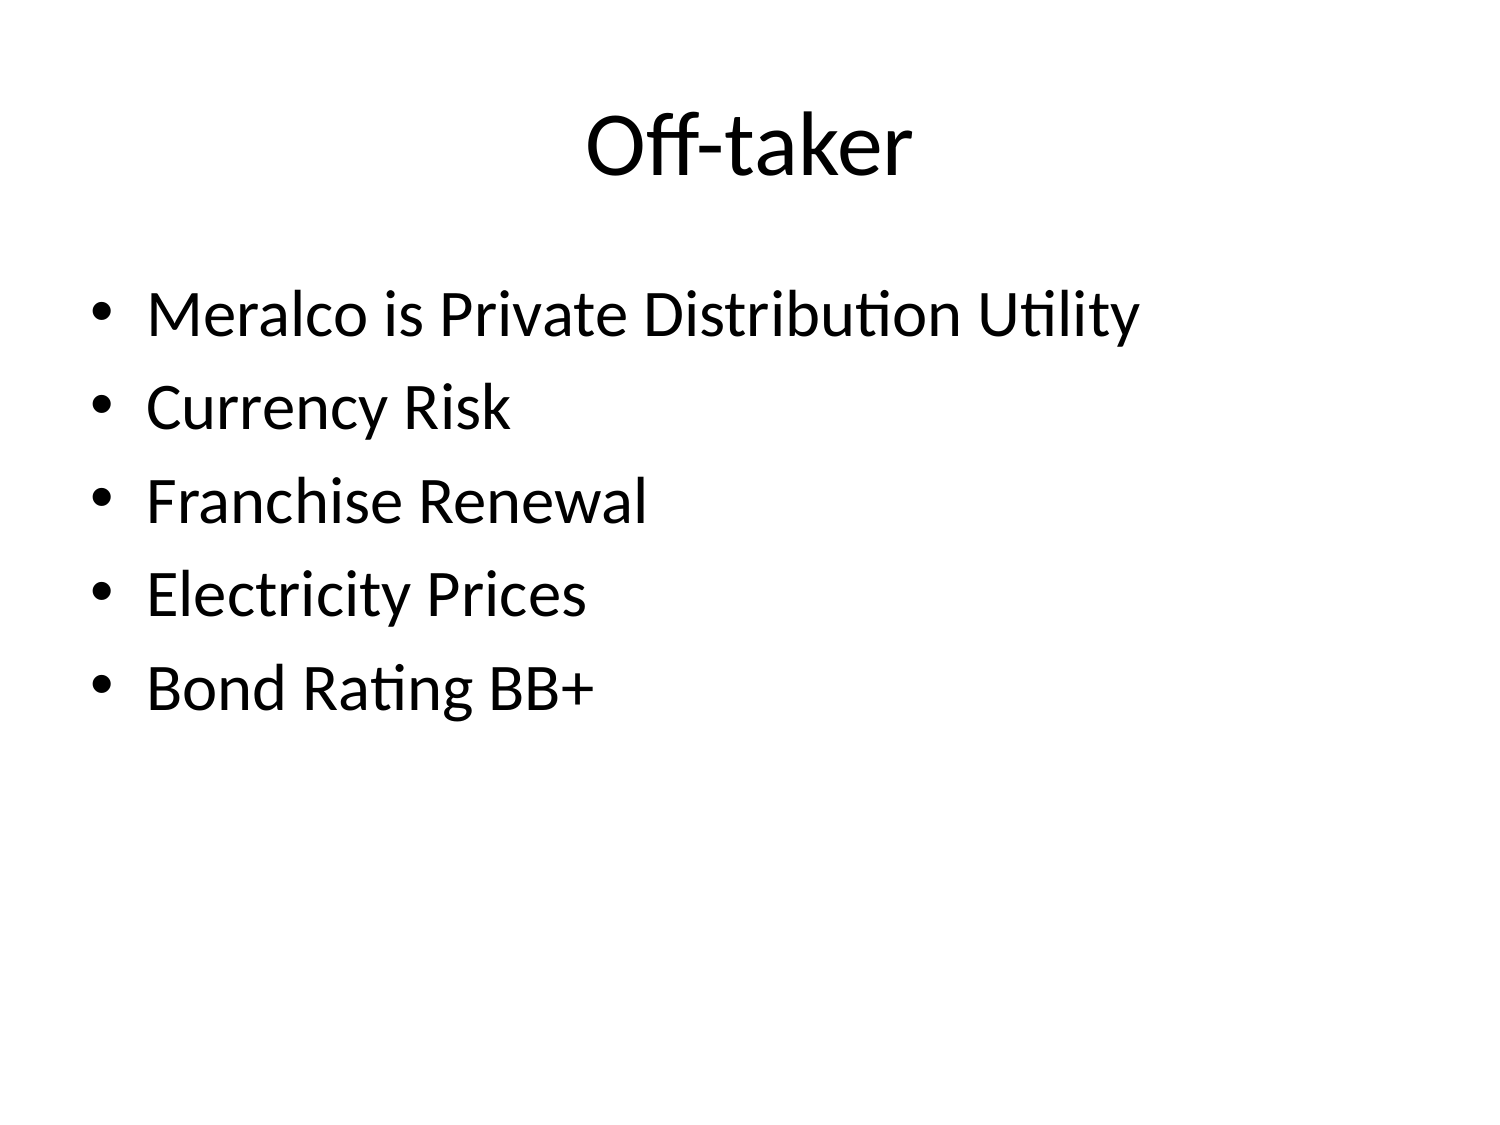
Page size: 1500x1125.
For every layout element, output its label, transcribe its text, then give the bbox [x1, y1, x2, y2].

title Off-taker [75, 45, 1425, 233]
list Meralco is Private Distribution Utility Currency Risk Franchise Renewal Electricity Prices Bond Rating BB+ [75, 262, 1425, 1005]
